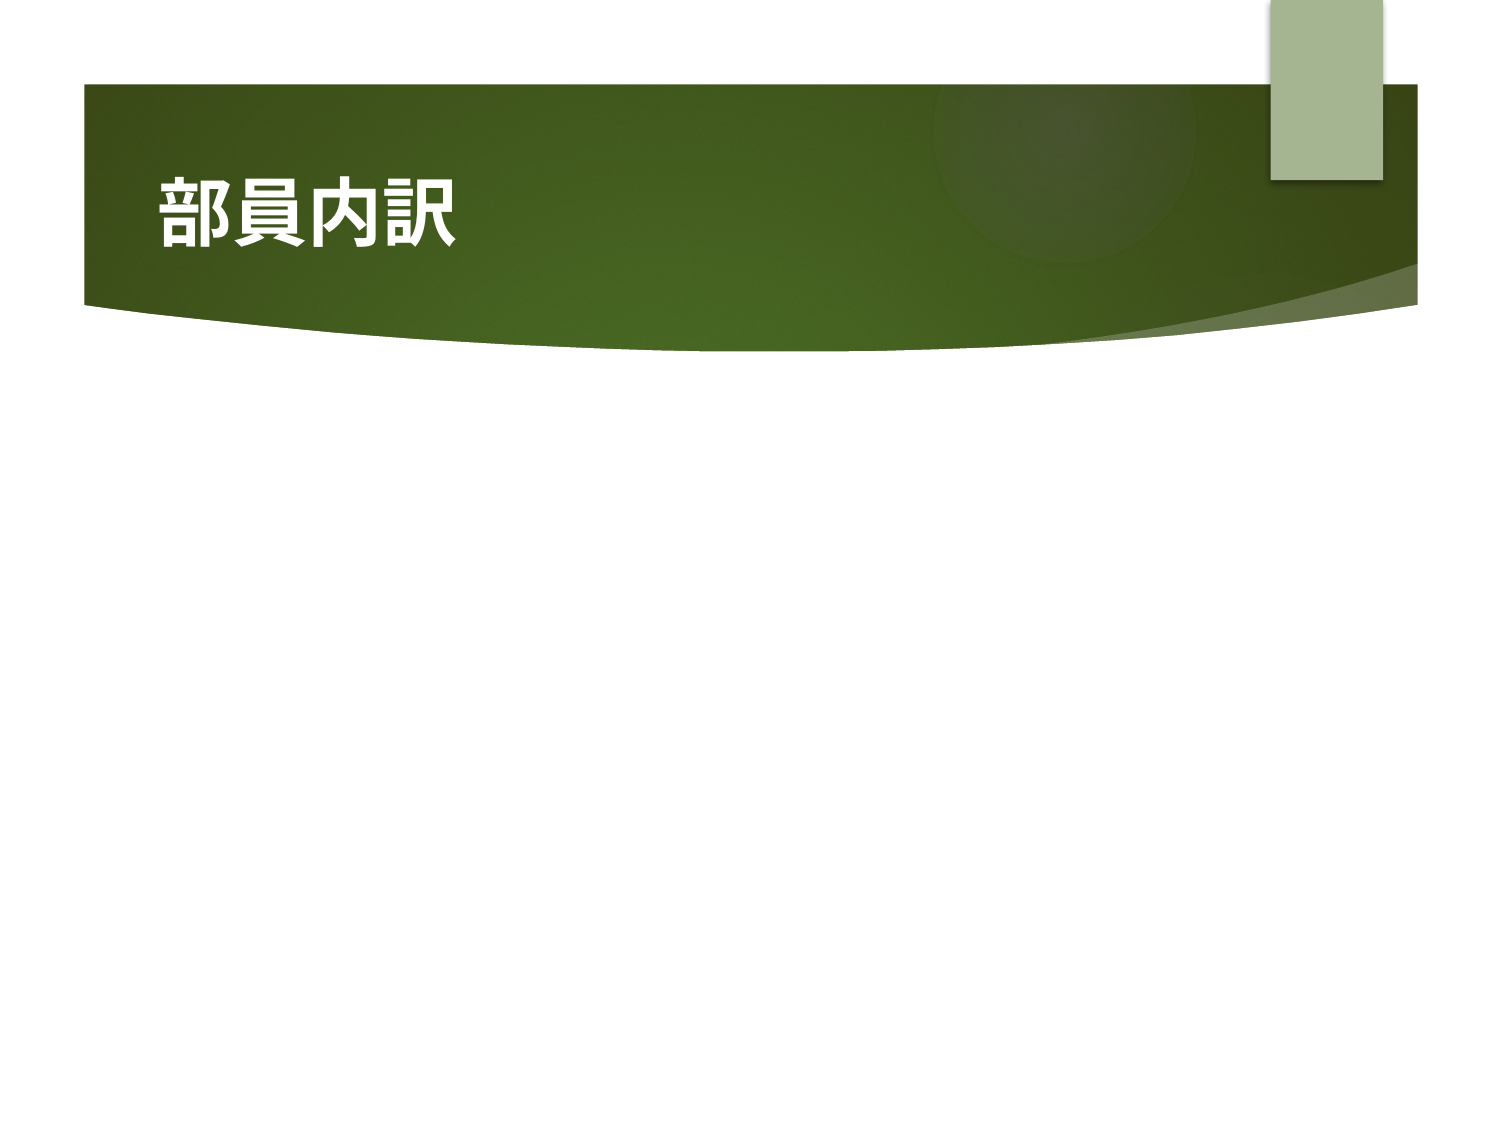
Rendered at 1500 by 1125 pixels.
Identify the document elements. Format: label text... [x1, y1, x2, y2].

title 部員内訳 [142, 152, 1183, 269]
